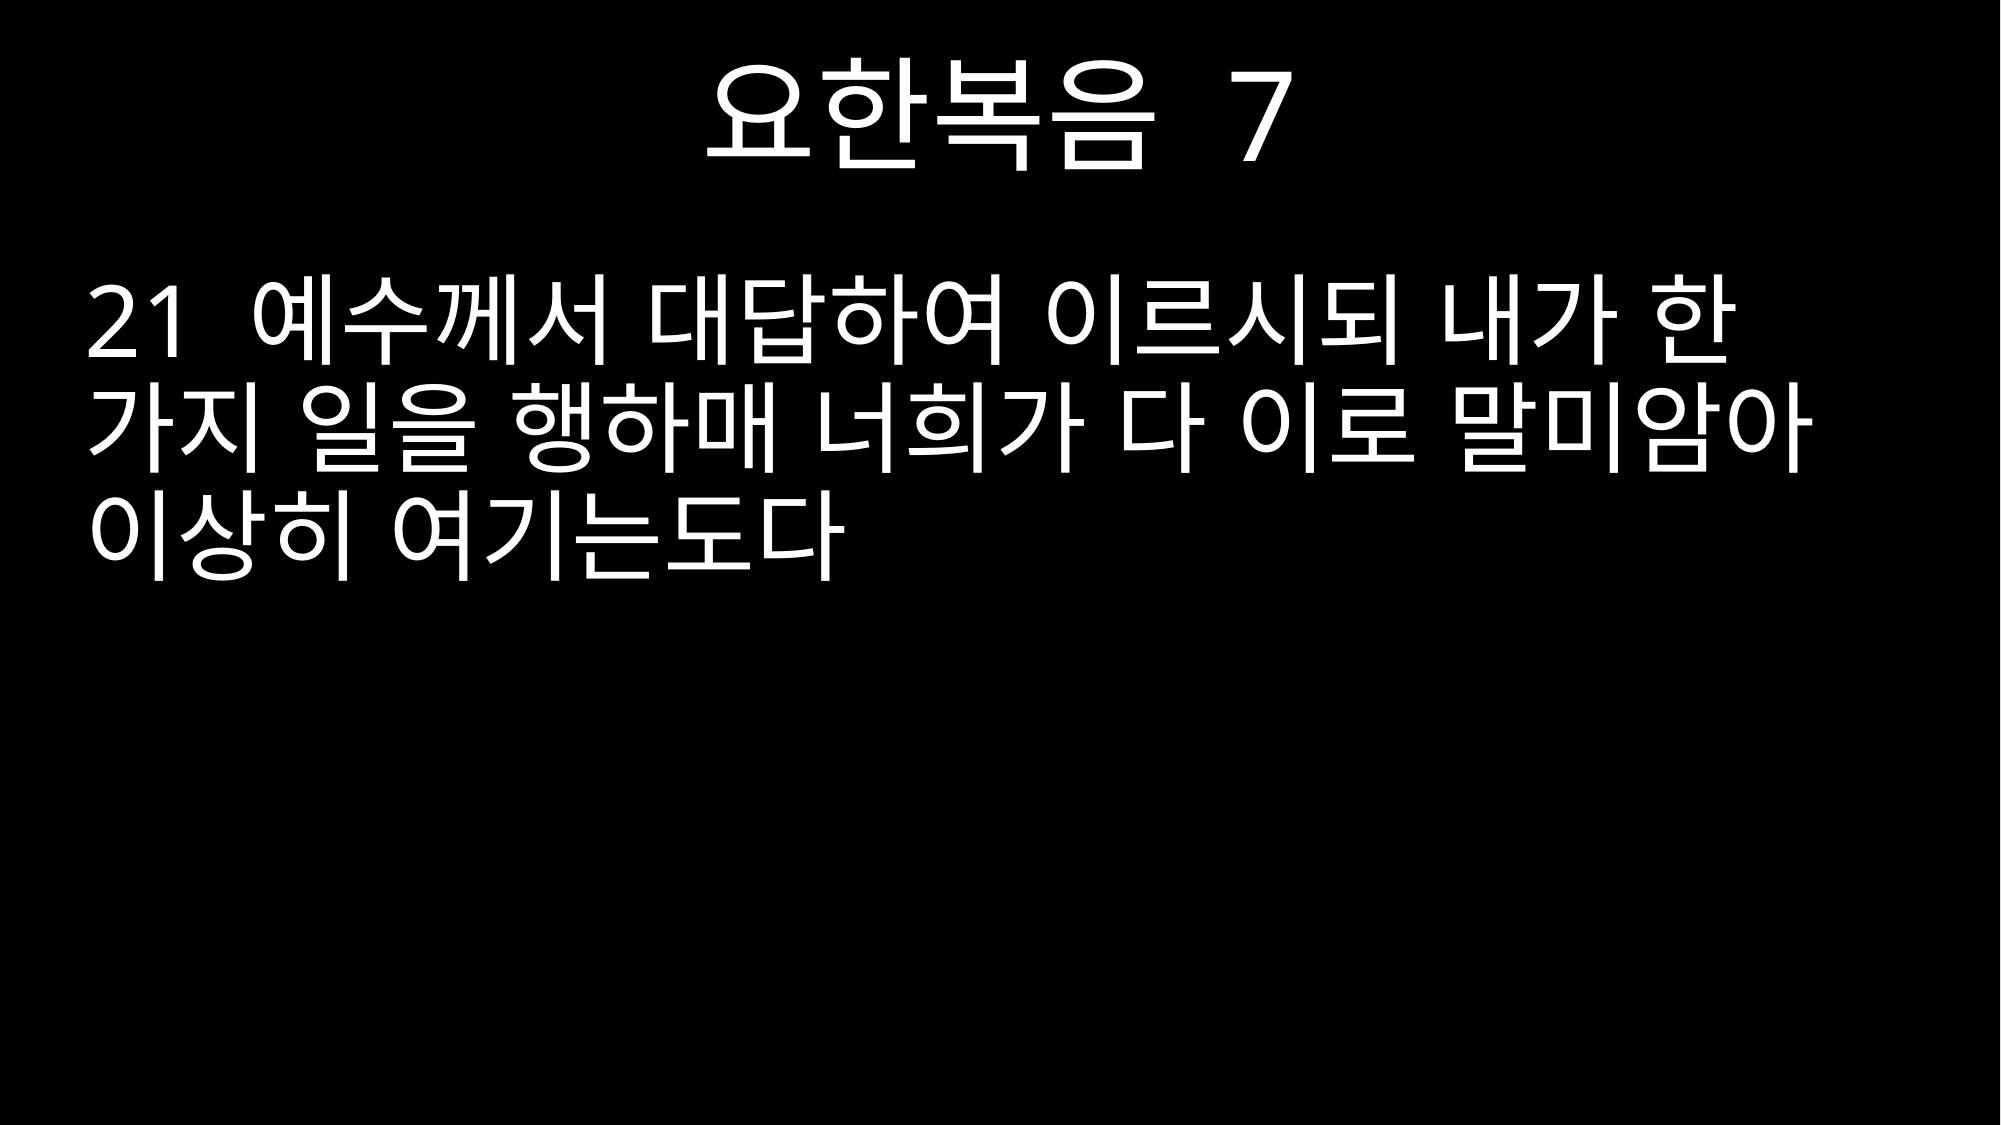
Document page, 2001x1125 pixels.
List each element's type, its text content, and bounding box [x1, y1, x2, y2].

footer 요한복음 7 [0, 32, 2000, 192]
picture [0, 0, 2001, 1125]
list 21 예수께서 대답하여 이르시되 내가 한 가지 일을 행하매 너희가 다 이로 말미암아 이상히 여기는도다 [69, 263, 1953, 423]
